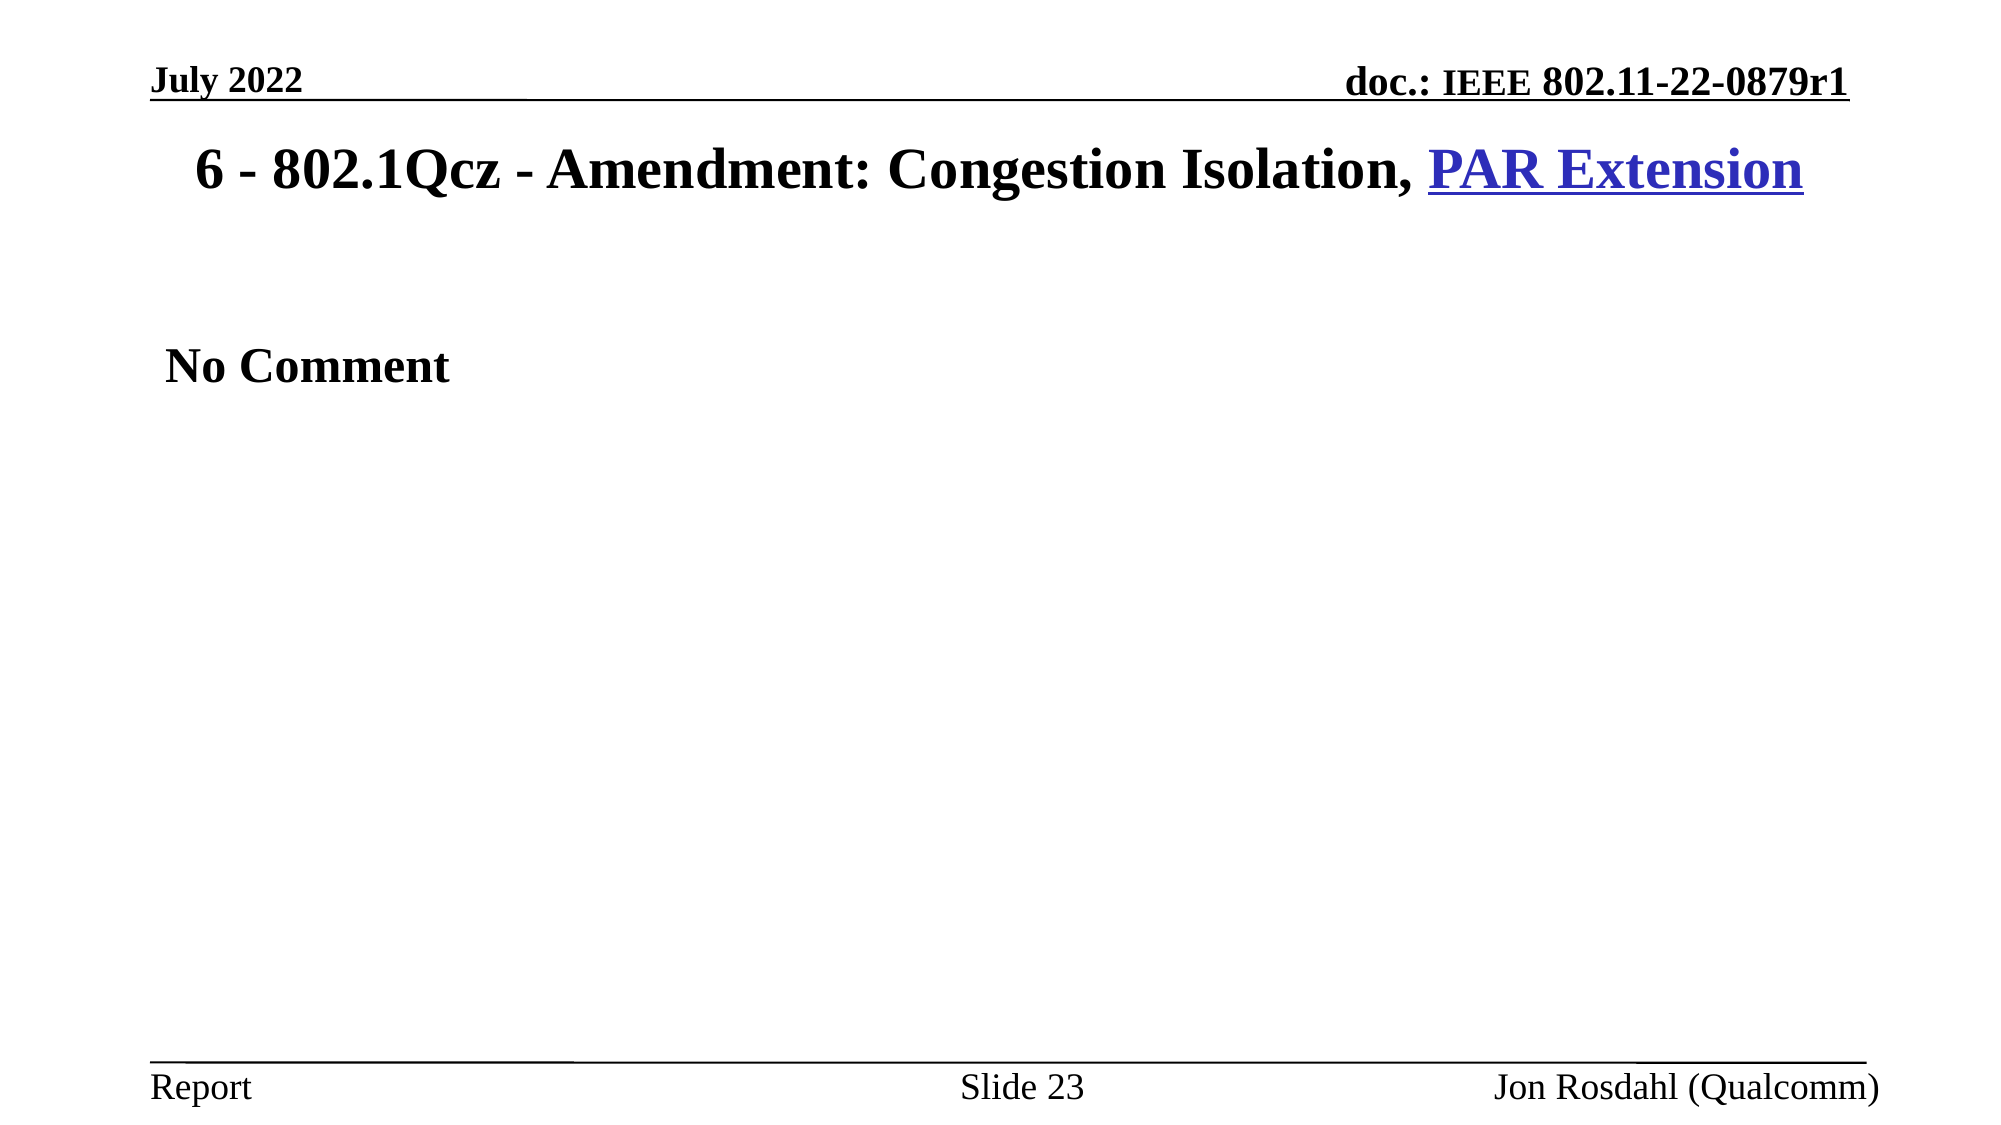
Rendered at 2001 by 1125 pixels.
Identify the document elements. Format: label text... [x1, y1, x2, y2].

slide_number Slide 23 [950, 1061, 1095, 1125]
footer Jon Rosdahl (Qualcomm) [1436, 1061, 1881, 1108]
list No Comment [149, 324, 1850, 1000]
title 6 - 802.1Qcz - Amendment: Congestion Isolation, PAR Extension [149, 112, 1850, 288]
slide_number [149, 49, 431, 100]
